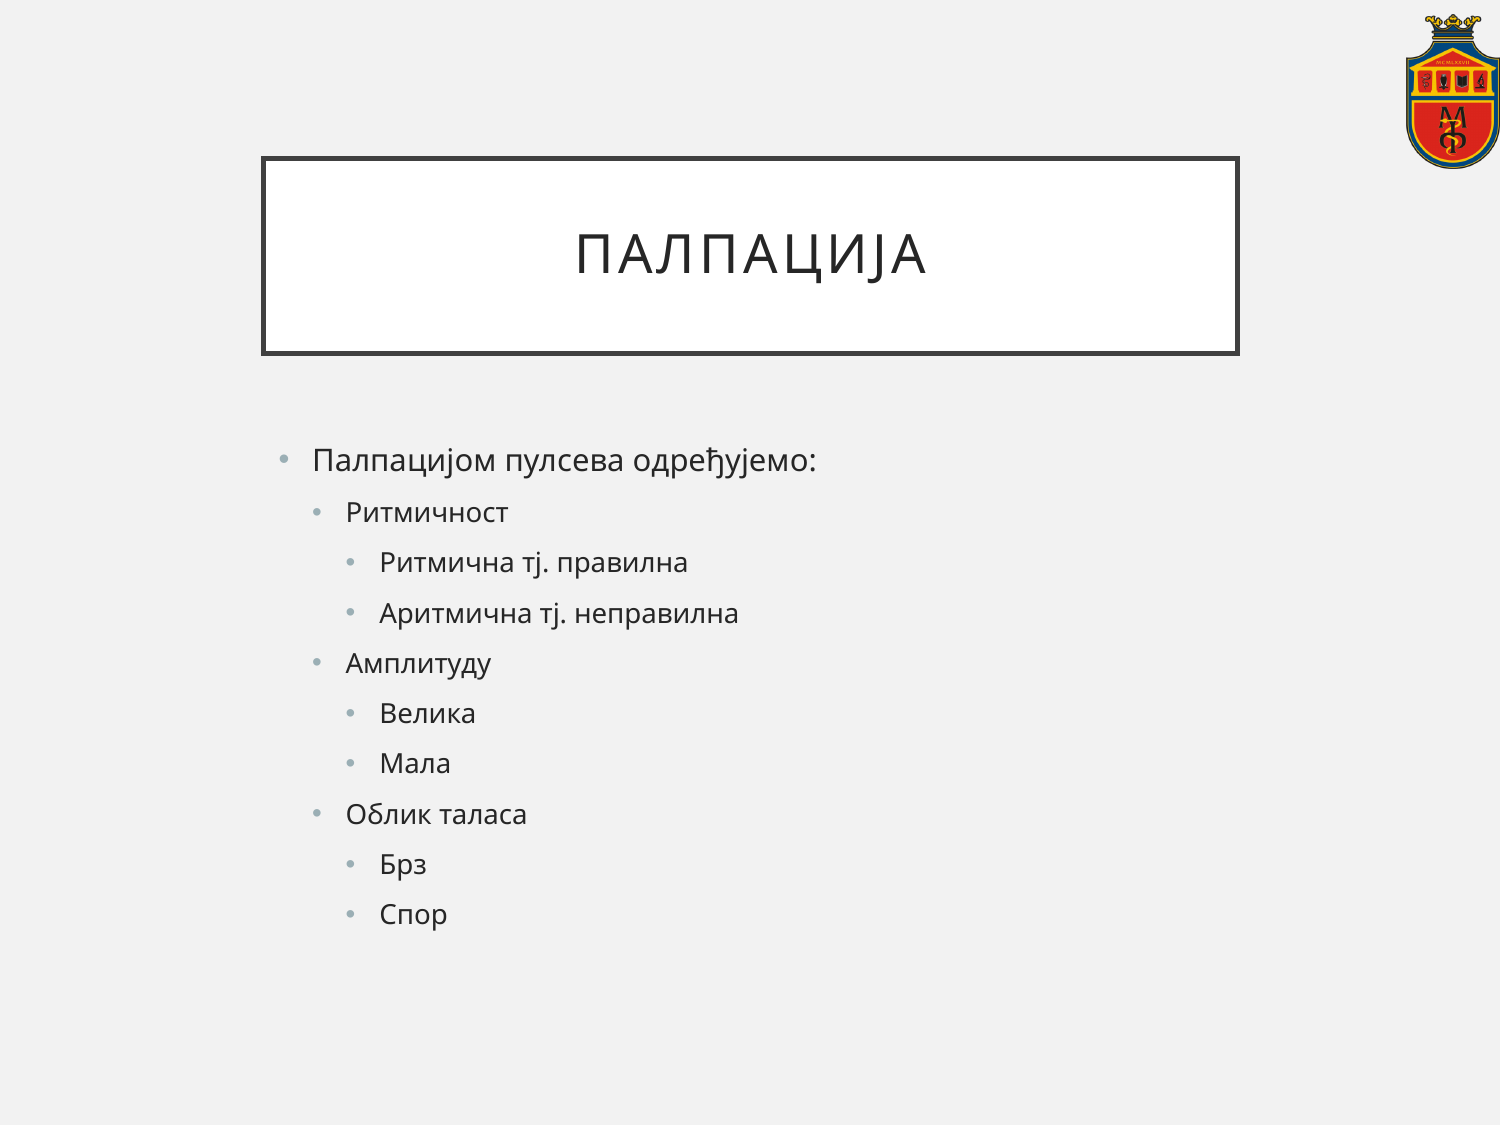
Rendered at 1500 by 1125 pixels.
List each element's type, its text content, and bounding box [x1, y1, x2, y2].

title Палпација [261, 156, 1240, 356]
list Палпацијом пулсева одређујемо: Ритмичност Ритмична тј. правилна Аритмична тј. неправилна Амплитуду Велика Мала Облик таласа Брз Спор [263, 432, 1238, 942]
picture [1406, 14, 1500, 169]
